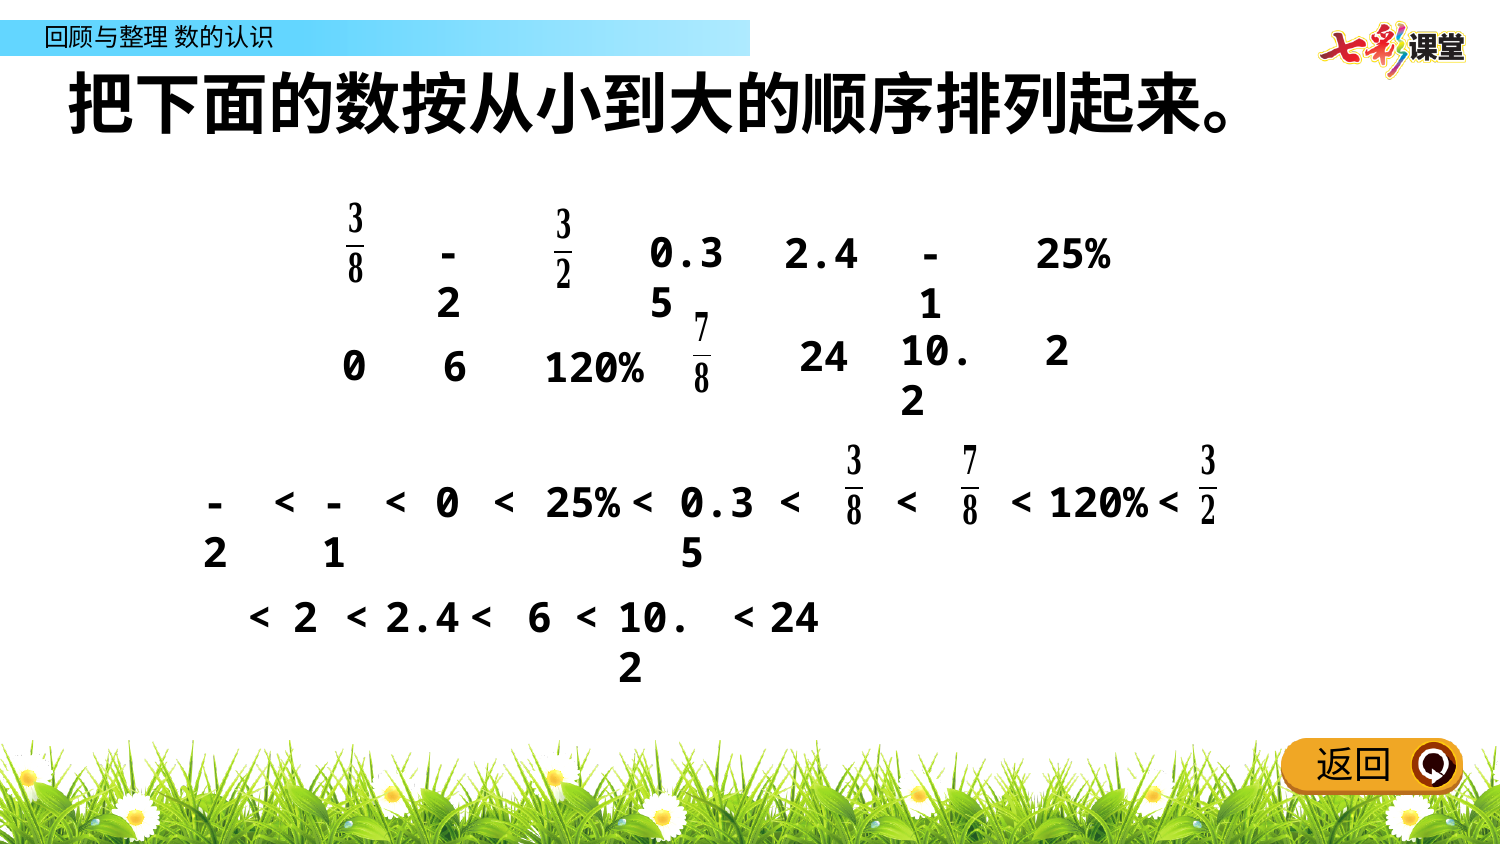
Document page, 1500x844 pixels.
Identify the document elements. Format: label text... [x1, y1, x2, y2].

picture [0, 740, 1500, 844]
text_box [1281, 733, 1464, 795]
text_box 10.2 [884, 316, 1005, 432]
text_box 24 [776, 583, 875, 648]
text_box < [1141, 468, 1201, 534]
text_box 0.35 [634, 218, 754, 334]
text_box < [257, 468, 317, 534]
text_box 10.2 [602, 583, 723, 698]
text_box 2 [1029, 316, 1105, 382]
text_box < [762, 468, 822, 534]
text_box 把下面的数按从小到大的顺序排列起来。 [53, 54, 1365, 149]
text_box < [615, 468, 675, 534]
text_box < [453, 583, 513, 648]
text_box 120% [1054, 468, 1141, 534]
text_box 2 [292, 583, 329, 648]
text_box < [716, 583, 776, 648]
text_box 0 [327, 331, 439, 397]
text_box < [386, 468, 420, 534]
text_box < [994, 468, 1054, 534]
picture [1316, 20, 1468, 80]
text_box -1 [903, 219, 983, 316]
text_box 6 [513, 583, 558, 648]
text_box 25% [536, 468, 615, 534]
text_box 0 [420, 468, 476, 534]
text_box < [558, 583, 618, 648]
text_box < [329, 583, 389, 648]
text_box 2.4 [389, 583, 453, 648]
text_box -1 [306, 468, 386, 583]
text_box < [879, 468, 939, 534]
text_box < [476, 468, 536, 534]
text_box 0.35 [664, 468, 785, 583]
text_box 24 [784, 322, 884, 388]
text_box 25% [1020, 219, 1132, 284]
text_box -2 [187, 468, 267, 584]
text_box 2.4 [768, 219, 889, 285]
text_box < [232, 583, 292, 648]
text_box 120% [529, 333, 693, 398]
text_box 6 [427, 332, 539, 398]
text_box -2 [421, 217, 501, 332]
